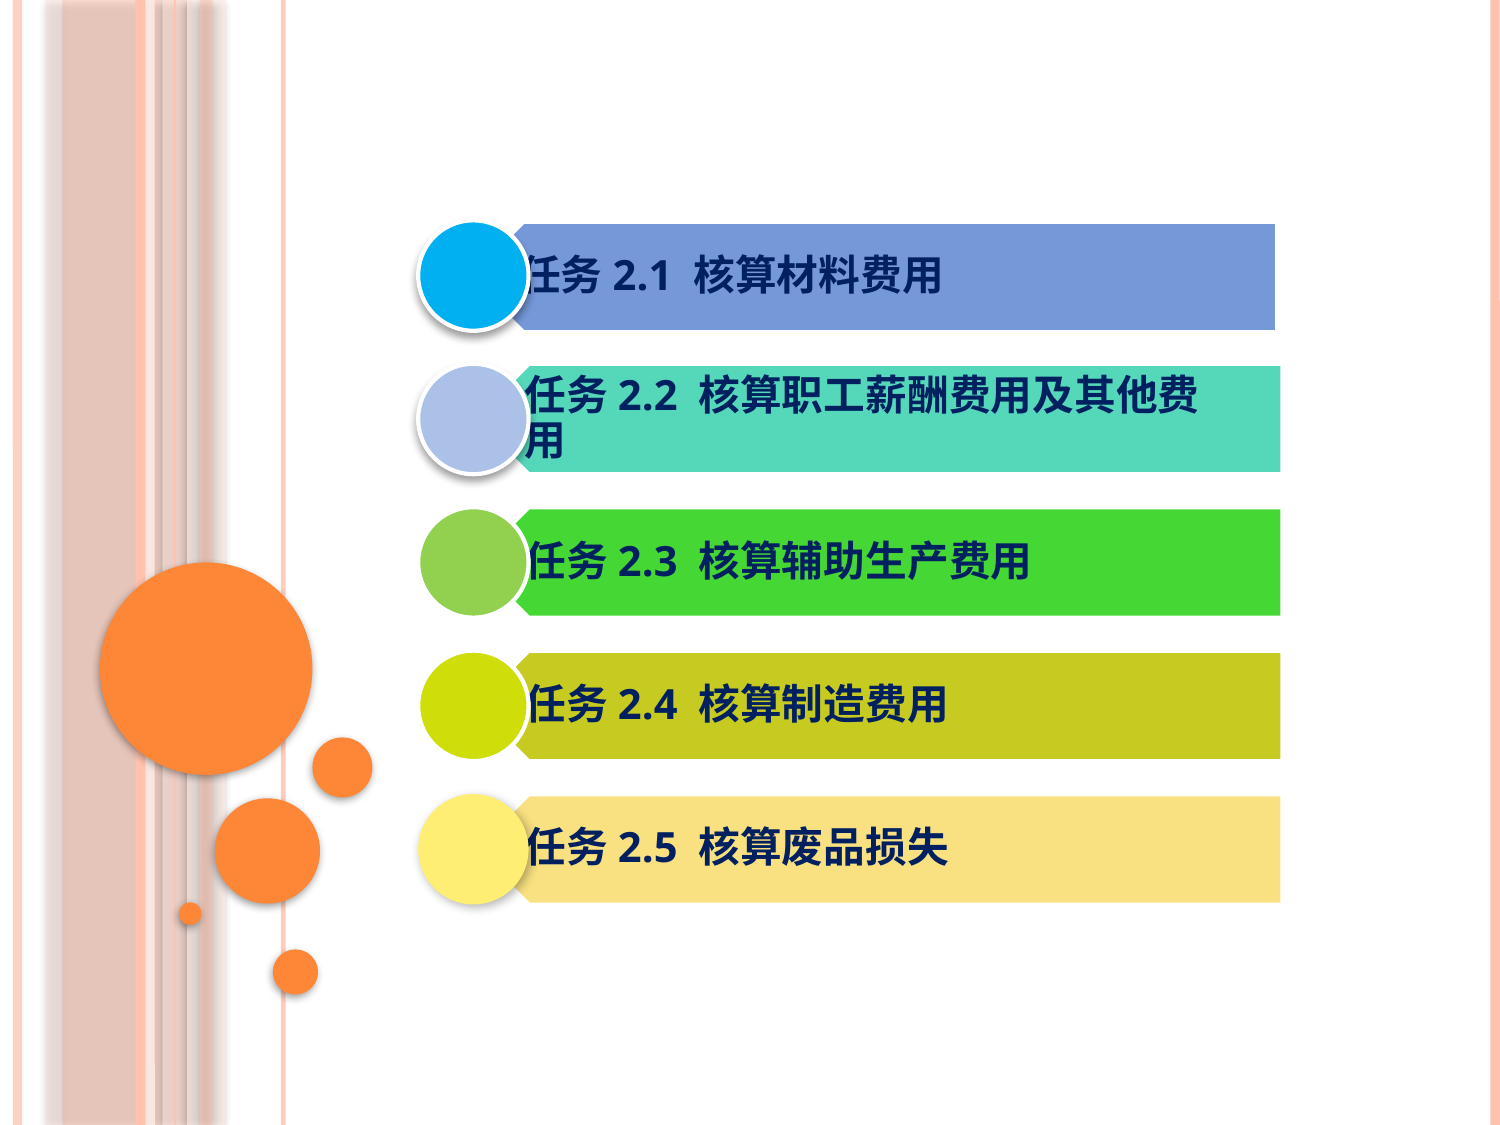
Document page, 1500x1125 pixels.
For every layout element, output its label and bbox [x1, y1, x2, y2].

text_box [241, 219, 1460, 906]
